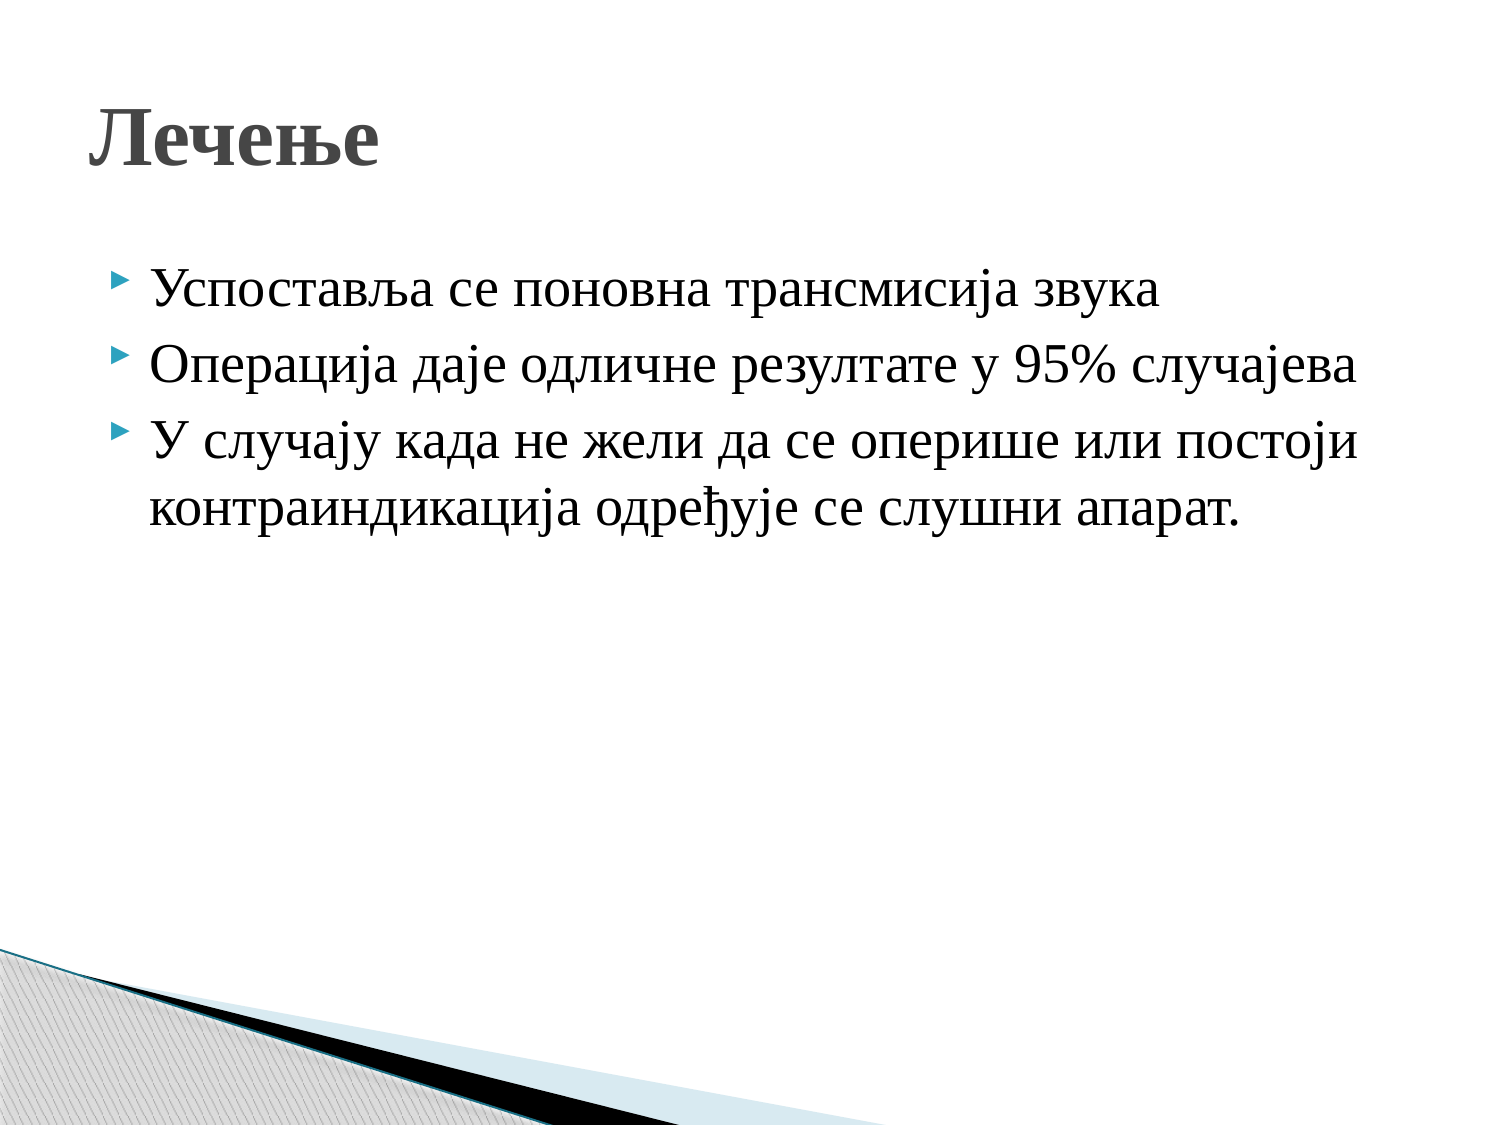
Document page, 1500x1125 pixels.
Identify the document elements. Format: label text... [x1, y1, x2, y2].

list Успоставља се поновна трансмисија звука Операција даје одличне резултате у 95% случајева У случају када не жели да се оперише или постоји контраиндикација одређује се слушни апарат. [74, 242, 1426, 986]
title Лечење [75, 37, 1425, 225]
